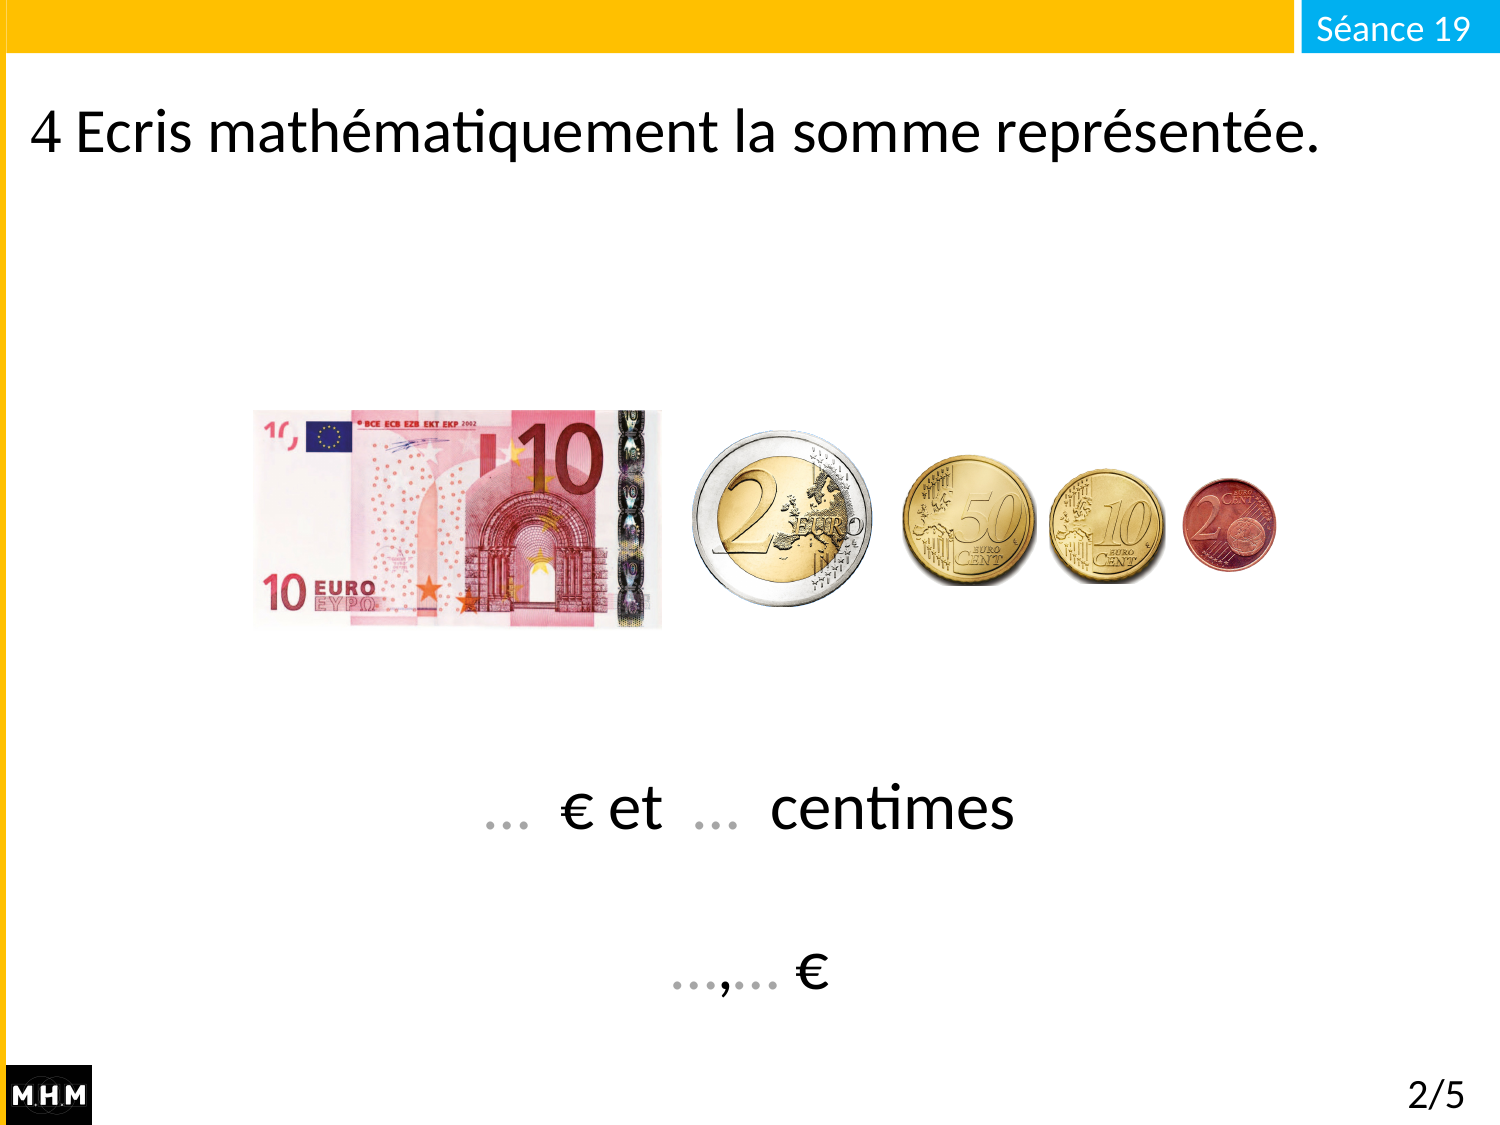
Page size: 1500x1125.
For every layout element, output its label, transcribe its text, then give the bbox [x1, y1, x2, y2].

picture [253, 410, 662, 631]
picture [1049, 468, 1166, 584]
picture [1181, 476, 1278, 573]
text_box … € et … centimes …,… € [392, 675, 1108, 1011]
picture [902, 453, 1037, 586]
title  Ecris mathématiquement la somme représentée. [14, 60, 1391, 205]
list 2/5 [1373, 1064, 1500, 1125]
picture [691, 430, 873, 607]
picture [6, 1065, 92, 1125]
